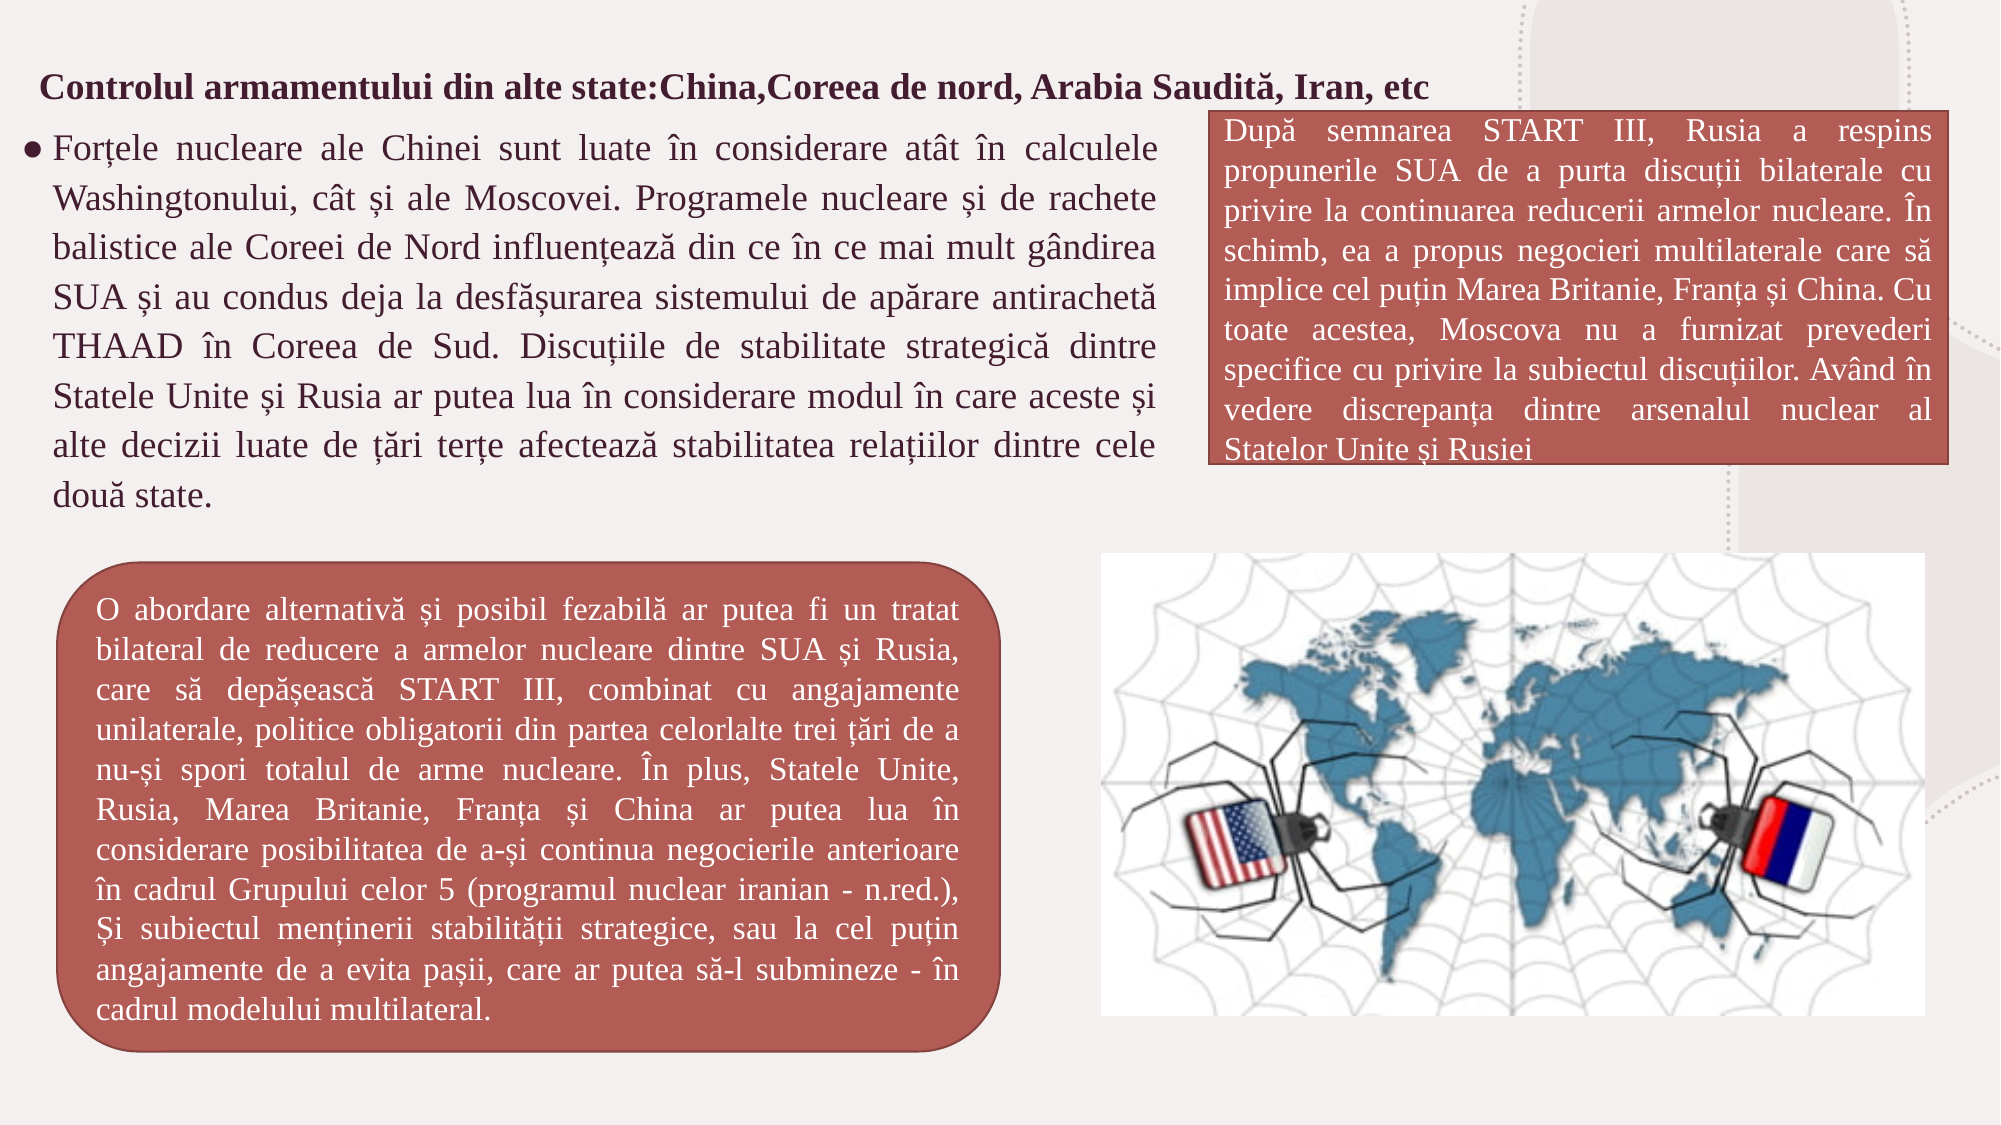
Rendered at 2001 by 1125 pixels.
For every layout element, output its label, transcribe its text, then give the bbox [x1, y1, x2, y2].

text_box O abordare alternativă și posibil fezabilă ar putea fi un tratat bilateral de reducere a armelor nucleare dintre SUA și Rusia, care să depășească START III, combinat cu angajamente unilaterale, politice obligatorii din partea celorlalte trei țări de a nu-și spori totalul de arme nucleare. În plus, Statele Unite, Rusia, Marea Britanie, Franța și China ar putea lua în considerare posibilitatea de a-și continua negocierile anterioare în cadrul Grupului celor 5 (programul nuclear iranian - n.red.), Și subiectul menținerii stabilității strategice, sau la cel puțin angajamente de a evita pașii, care ar putea să-l submineze - în cadrul modelului multilateral. [56, 561, 1001, 1053]
title Controlul armamentului din alte state:China,Coreea de nord, Arabia Saudită, Iran, etc [24, 19, 1513, 195]
picture [1101, 553, 1925, 1016]
list Forțele nucleare ale Chinei sunt luate în considerare atât în ​​calculele Washingtonului, cât și ale Moscovei. Programele nucleare și de rachete balistice ale Coreei de Nord influențează din ce în ce mai mult gândirea SUA și au condus deja la desfășurarea sistemului de apărare antirachetă THAAD în Coreea de Sud. Discuțiile de stabilitate strategică dintre Statele Unite și Rusia ar putea lua în considerare modul în care aceste și alte decizii luate de țări terțe afectează stabilitatea relațiilor dintre cele două state. [0, 111, 1174, 706]
text_box După semnarea START III, Rusia a respins propunerile SUA de a purta discuții bilaterale cu privire la continuarea reducerii armelor nucleare. În schimb, ea a propus negocieri multilaterale care să implice cel puțin Marea Britanie, Franța și China. Cu toate acestea, Moscova nu a furnizat prevederi specifice cu privire la subiectul discuțiilor. Având în vedere discrepanța dintre arsenalul nuclear al Statelor Unite și Rusiei [1208, 110, 1949, 465]
